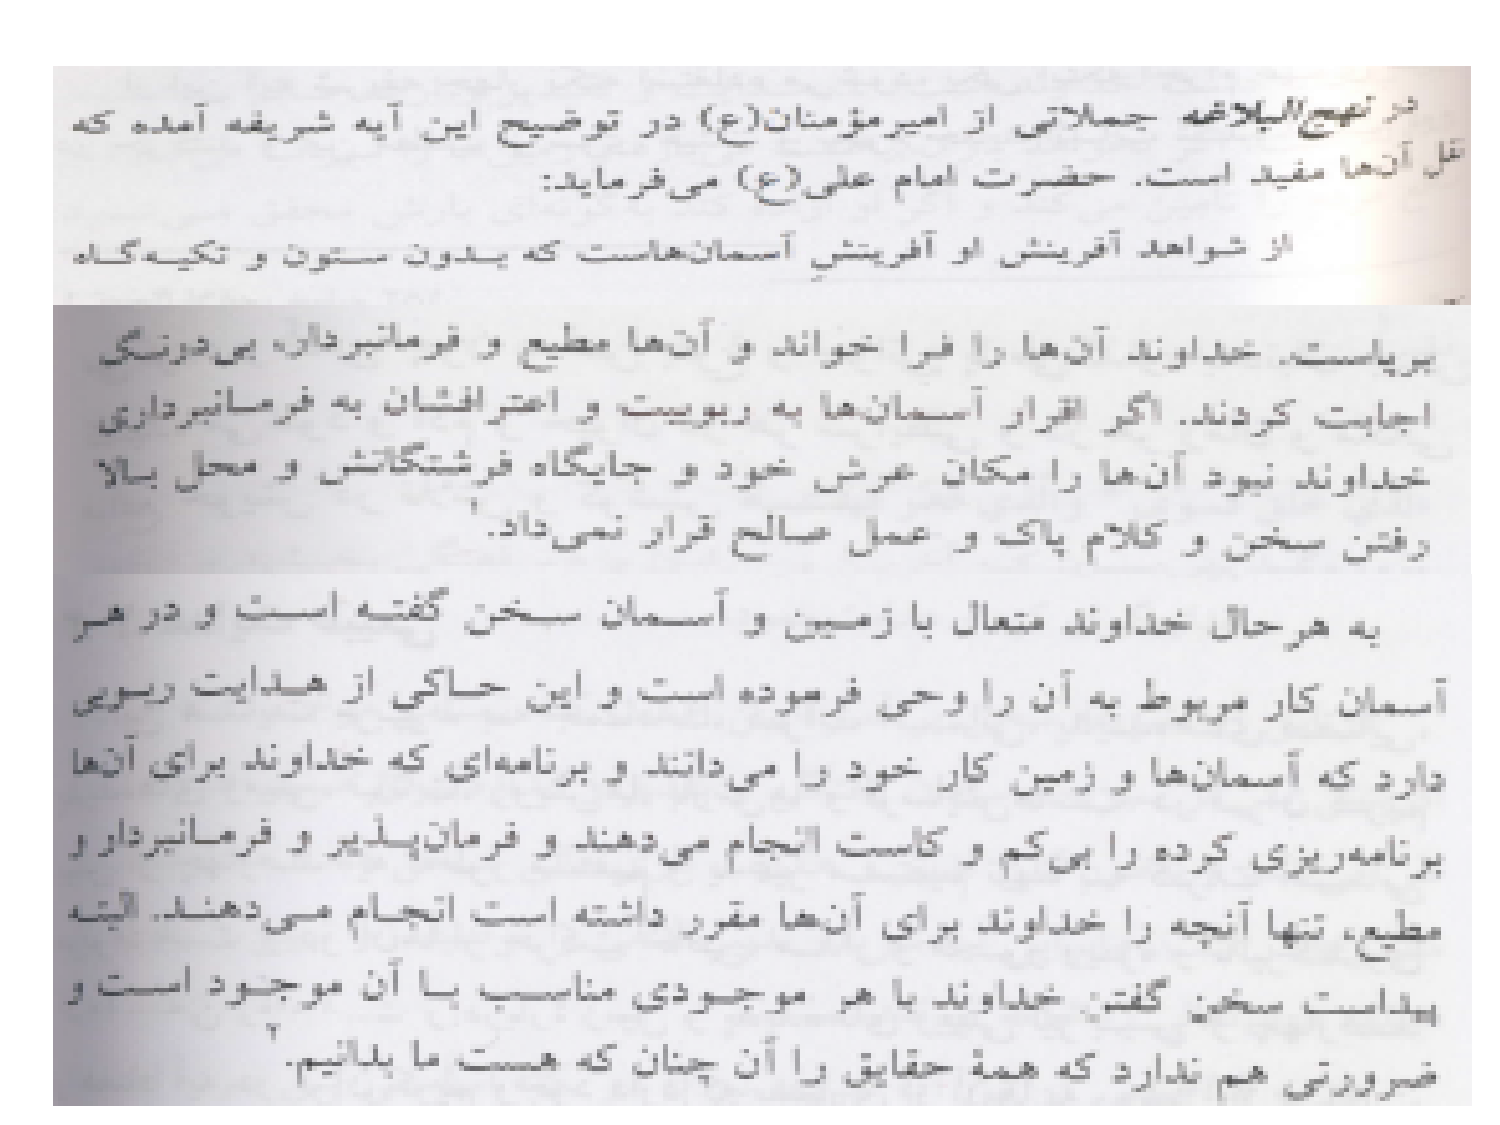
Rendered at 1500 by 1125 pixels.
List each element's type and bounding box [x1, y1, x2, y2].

picture [52, 66, 1472, 1107]
